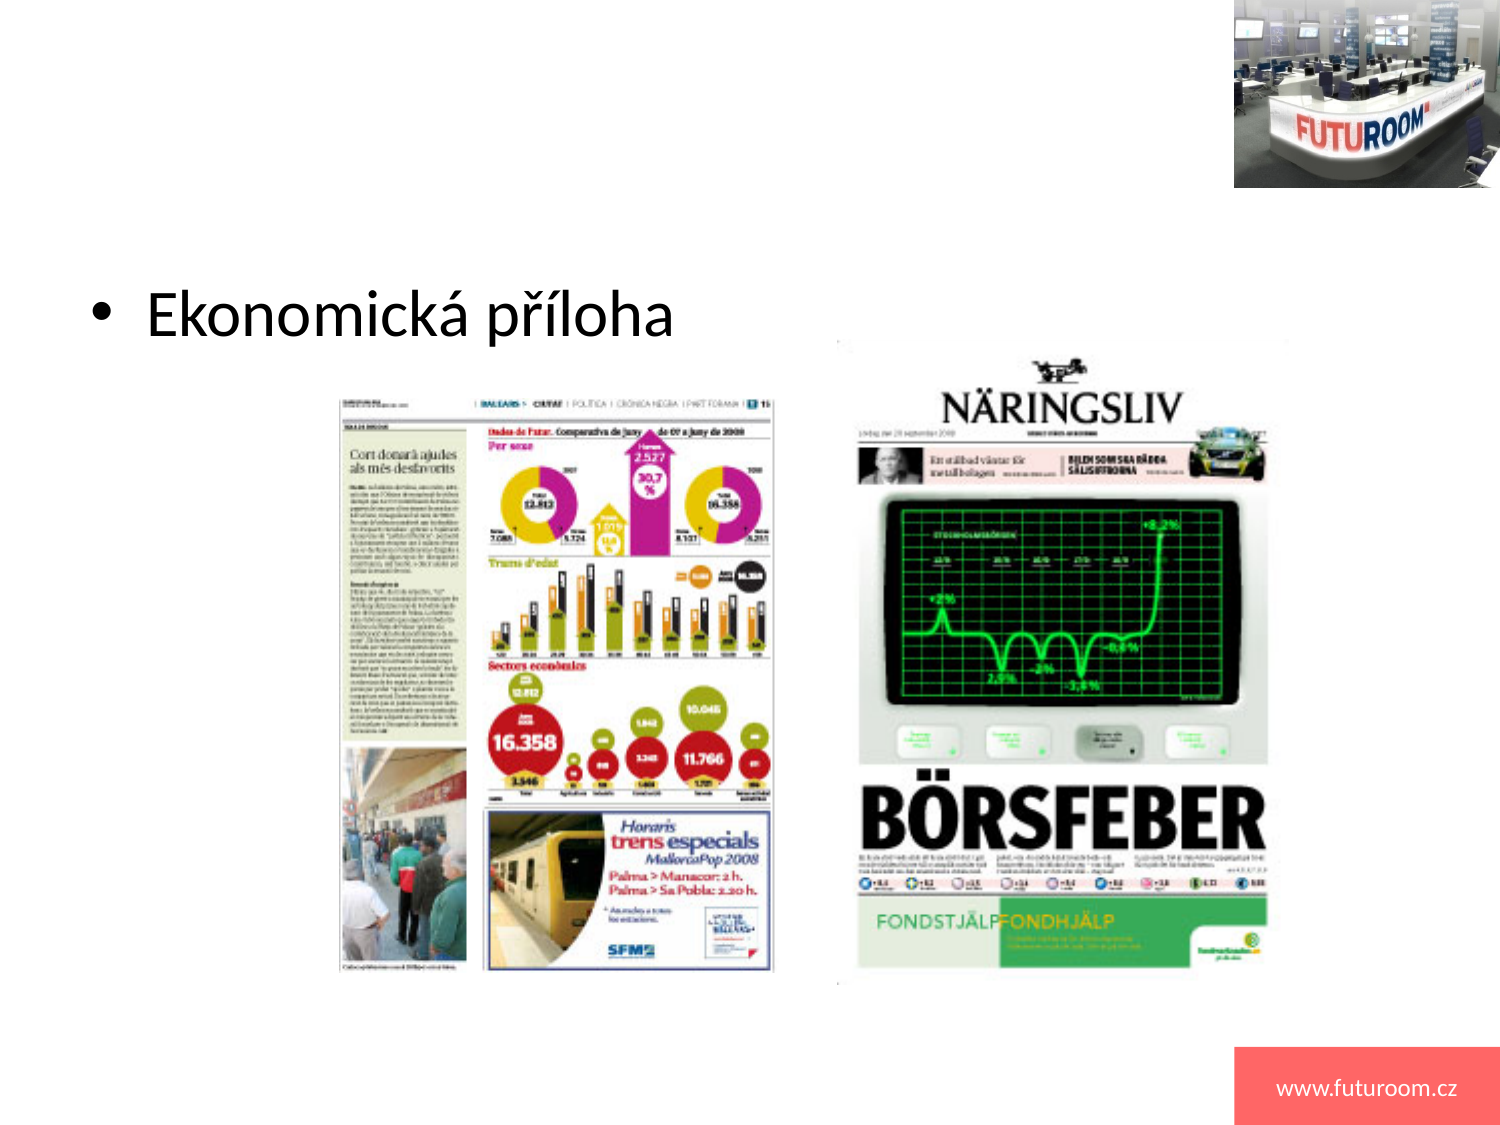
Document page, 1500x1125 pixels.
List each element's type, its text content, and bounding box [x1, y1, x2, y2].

picture [1234, 0, 1500, 188]
picture [339, 398, 779, 973]
text_box www.futuroom.cz [1232, 1045, 1500, 1125]
picture [837, 339, 1290, 985]
list Ekonomická příloha [75, 262, 1425, 1005]
